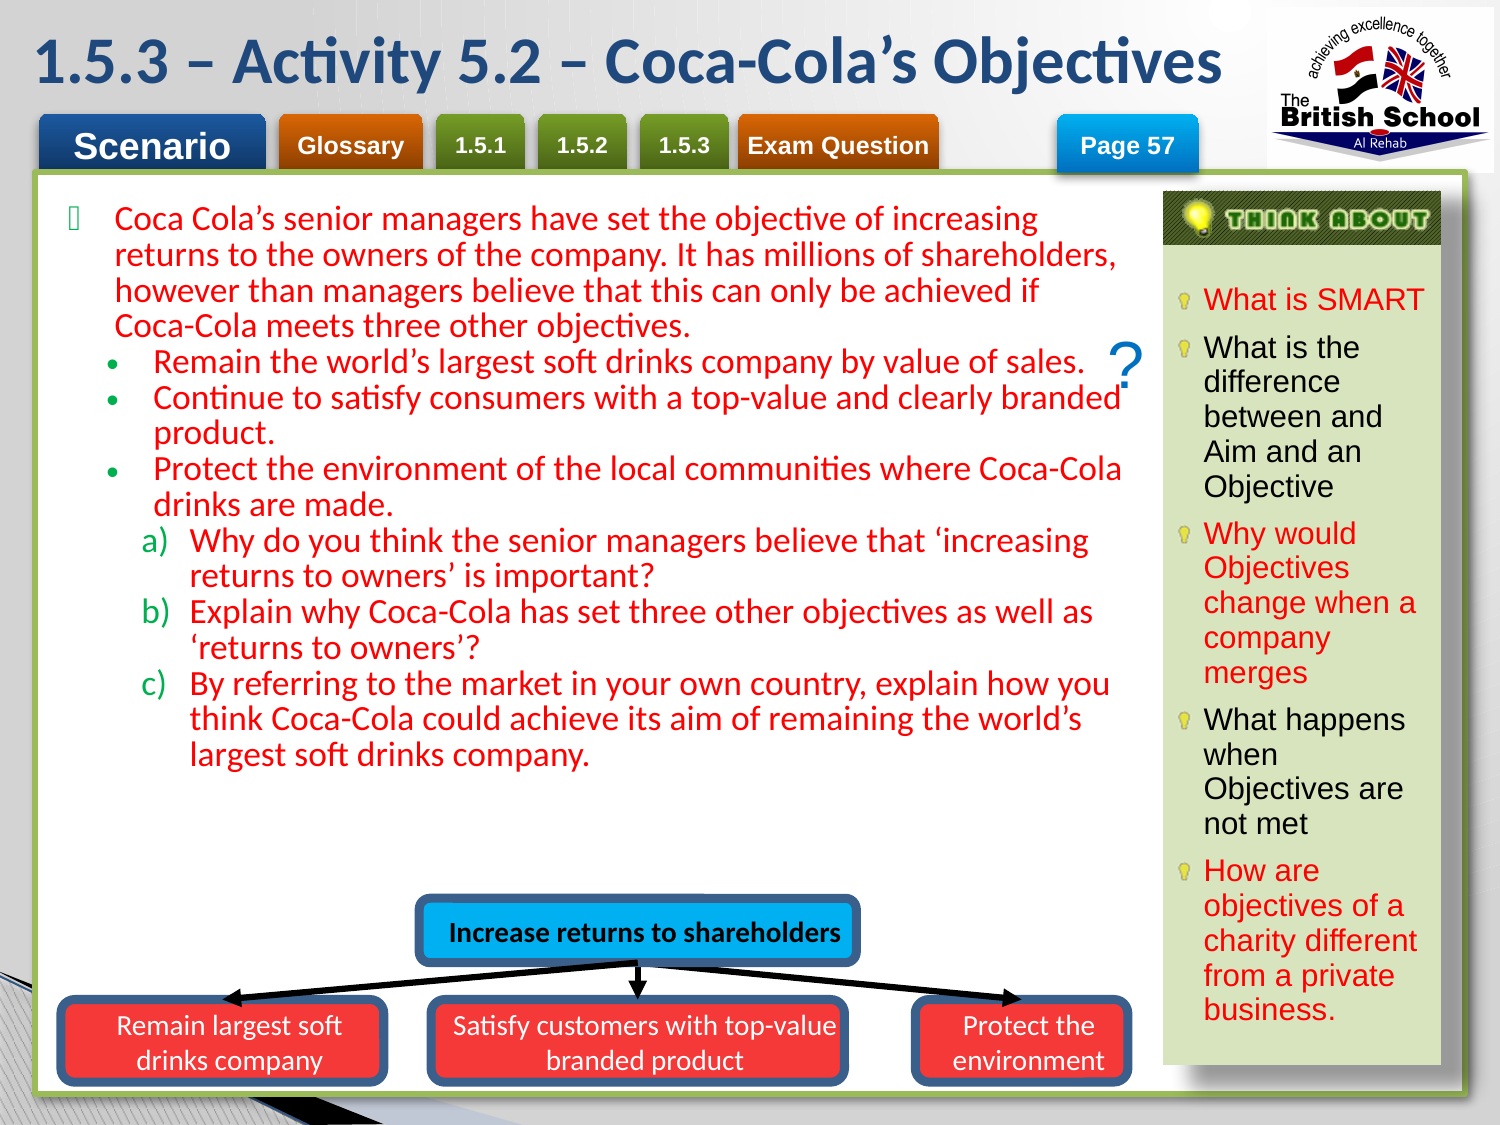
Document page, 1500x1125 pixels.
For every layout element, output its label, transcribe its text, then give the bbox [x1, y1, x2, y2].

table_header [1163, 191, 1441, 245]
table_header Coca Cola’s senior managers have set the objective of increasing returns to the owners of the company. It has millions of shareholders, however than managers believe that this can only be achieved if Coca-Cola meets three other objectives. Remain the world’s largest soft drinks company by value of sales. Continue to satisfy consumers with a top-value and clearly branded product. Protect the environment of the local communities where Coca-Cola drinks are made. Why do you think the senior managers believe that ‘increasing returns to owners’ is important? Explain why Coca-Cola has set three other objectives as well as ‘returns to owners’? By referring to the market in your own country, explain how you think Coca-Cola could achieve its aim of remaining the world’s largest soft drinks company. [53, 196, 1140, 822]
text_box Page 57 [1057, 114, 1199, 173]
picture [281, 1114, 303, 1125]
picture [1174, 522, 1193, 545]
table_cell What is SMART What is the difference between and Aim and an Objective Why would Objectives change when a company merges What happens when Objectives are not met How are objectives of a charity different from a private business. [1163, 245, 1441, 1065]
picture [1174, 708, 1193, 731]
picture [1174, 859, 1193, 882]
picture [1174, 289, 1193, 311]
text_box ? [1092, 314, 1152, 410]
picture [1174, 336, 1193, 359]
picture [1180, 196, 1435, 242]
title 1.5.3 – Activity 5.2 – Coca-Cola’s Objectives [17, 7, 1270, 106]
picture [1267, 7, 1495, 173]
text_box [60, 898, 1129, 1083]
